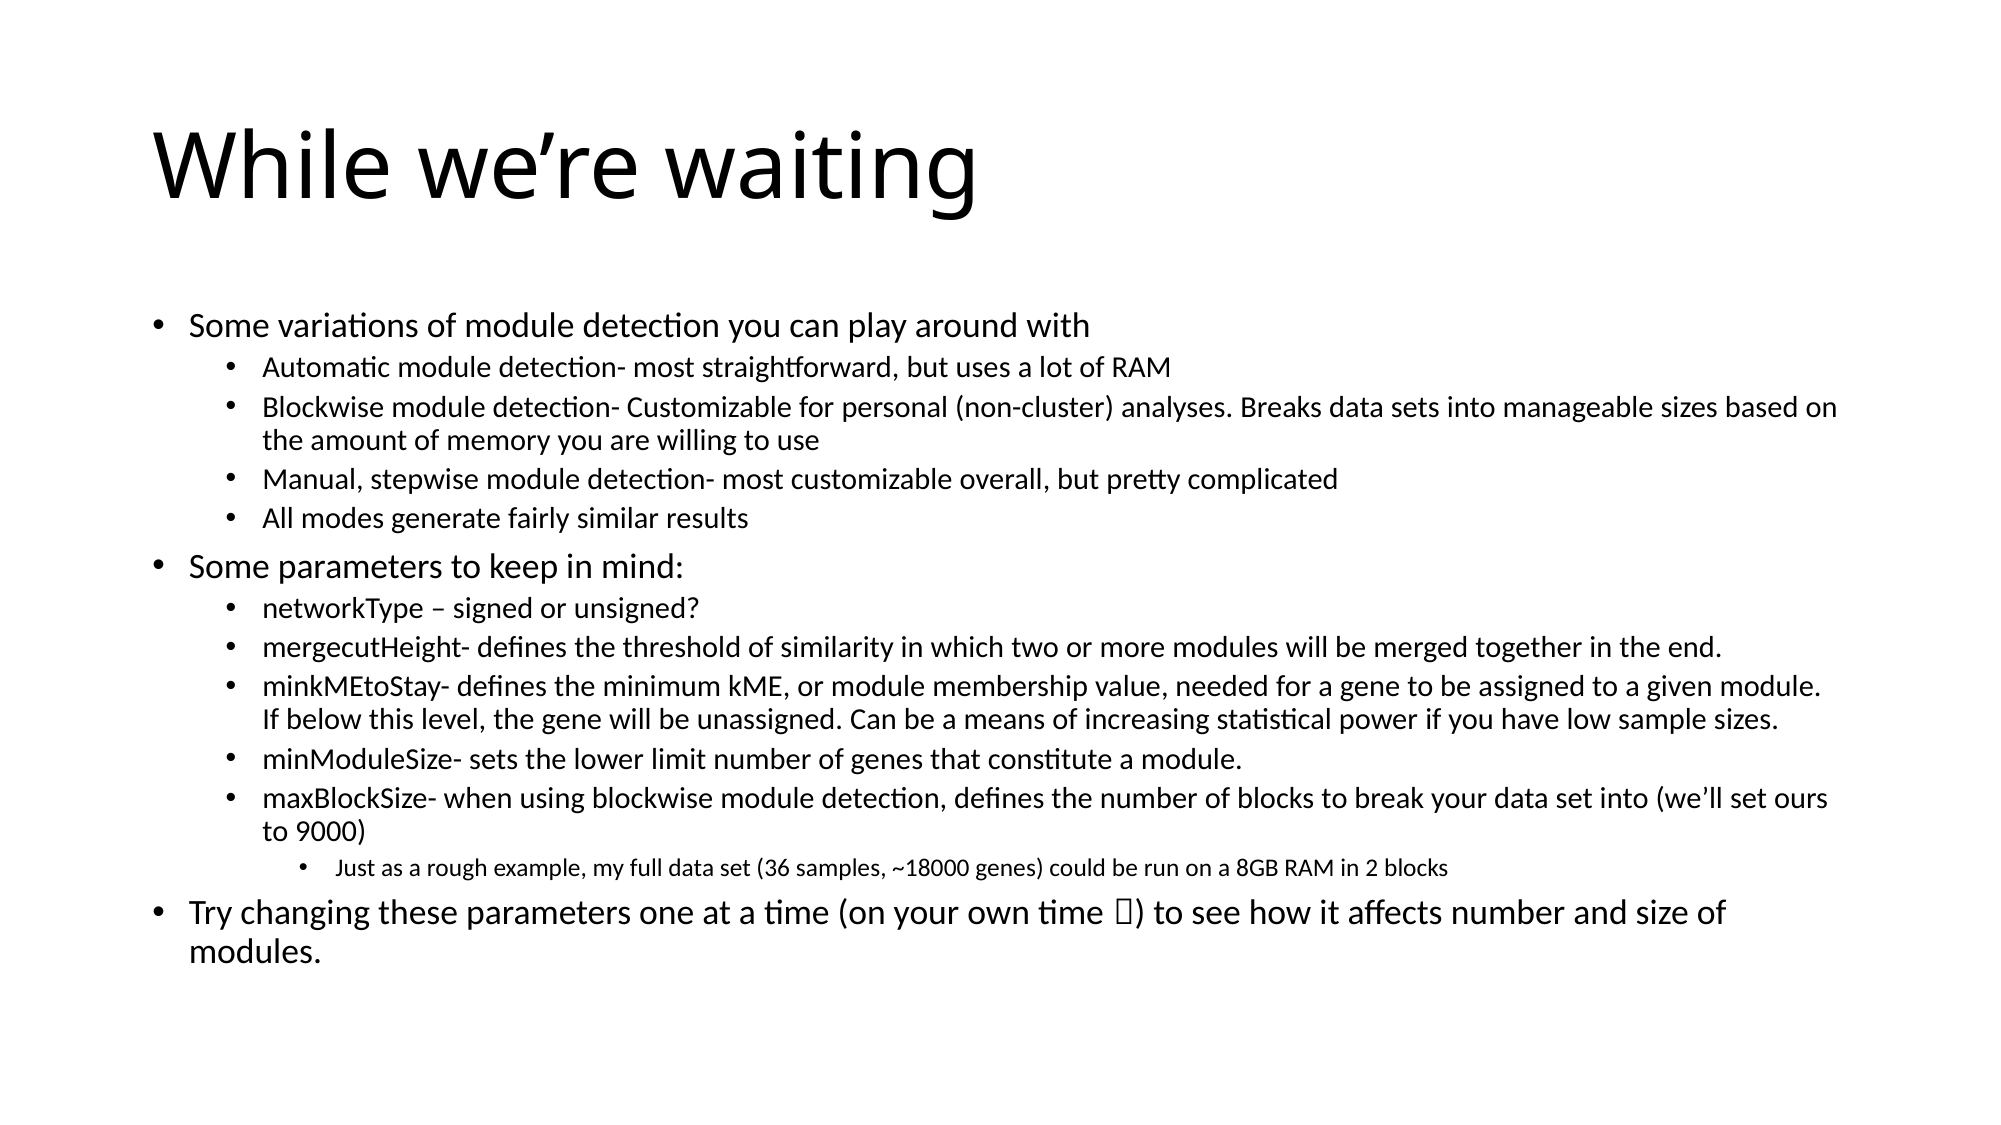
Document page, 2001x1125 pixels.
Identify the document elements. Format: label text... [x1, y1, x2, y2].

title While we’re waiting [137, 59, 1863, 278]
list Some variations of module detection you can play around with Automatic module detection- most straightforward, but uses a lot of RAM Blockwise module detection- Customizable for personal (non-cluster) analyses. Breaks data sets into manageable sizes based on the amount of memory you are willing to use Manual, stepwise module detection- most customizable overall, but pretty complicated All modes generate fairly similar results Some parameters to keep in mind: networkType – signed or unsigned? mergecutHeight- defines the threshold of similarity in which two or more modules will be merged together in the end. minkMEtoStay- defines the minimum kME, or module membership value, needed for a gene to be assigned to a given module. If below this level, the gene will be unassigned. Can be a means of increasing statistical power if you have low sample sizes. minModuleSize- sets the lower limit number of genes that constitute a module. maxBlockSize- when using blockwise module detection, defines the number of blocks to break your data set into (we’ll set ours to 9000) Just as a rough example, my full data set (36 samples, ~18000 genes) could be run on a 8GB RAM in 2 blocks Try changing these parameters one at a time (on your own time ) to see how it affects number and size of modules. [137, 299, 1863, 1014]
